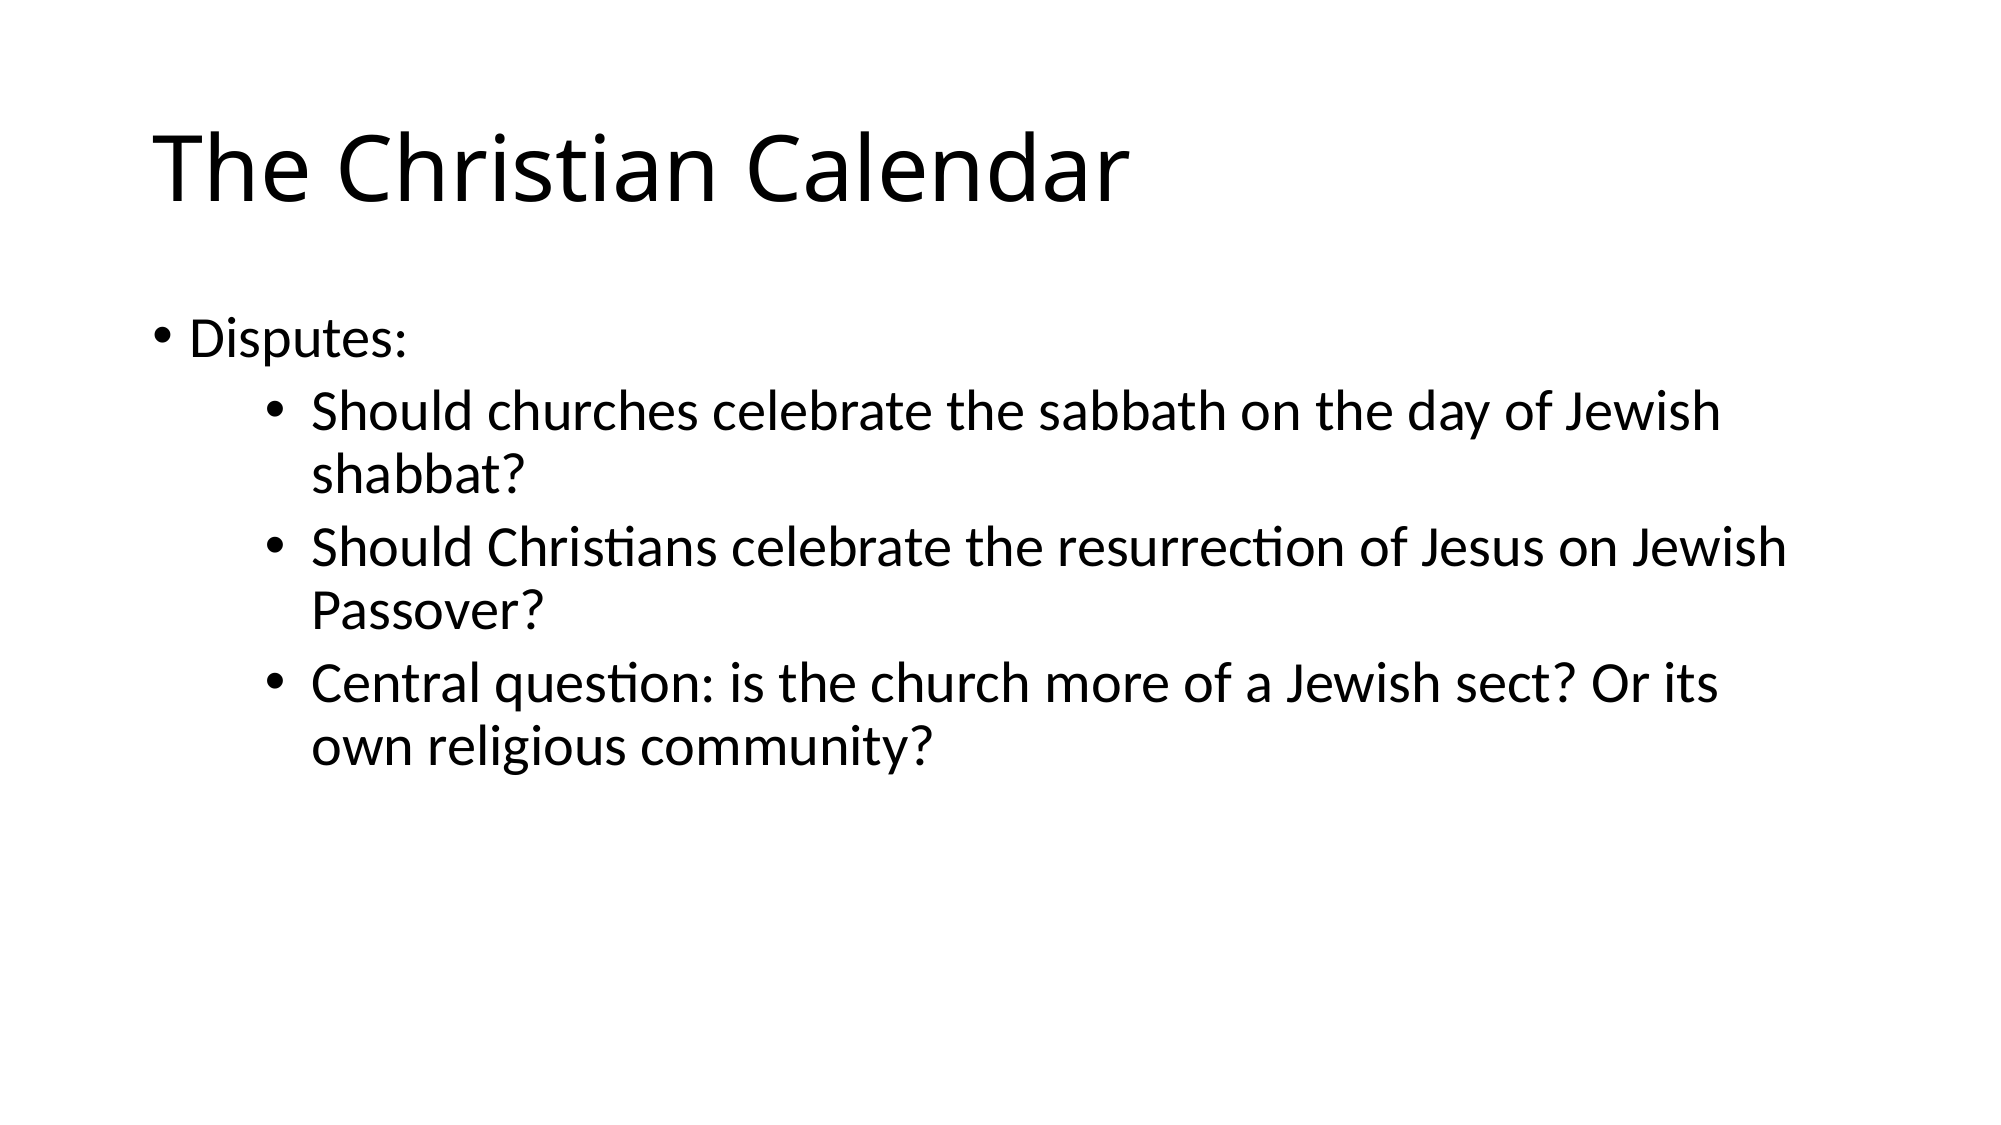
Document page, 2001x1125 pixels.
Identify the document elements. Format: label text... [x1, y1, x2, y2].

list Disputes: Should churches celebrate the sabbath on the day of Jewish shabbat? Should Christians celebrate the resurrection of Jesus on Jewish Passover? Central question: is the church more of a Jewish sect? Or its own religious community? [137, 299, 1863, 1014]
title The Christian Calendar [137, 63, 1863, 281]
